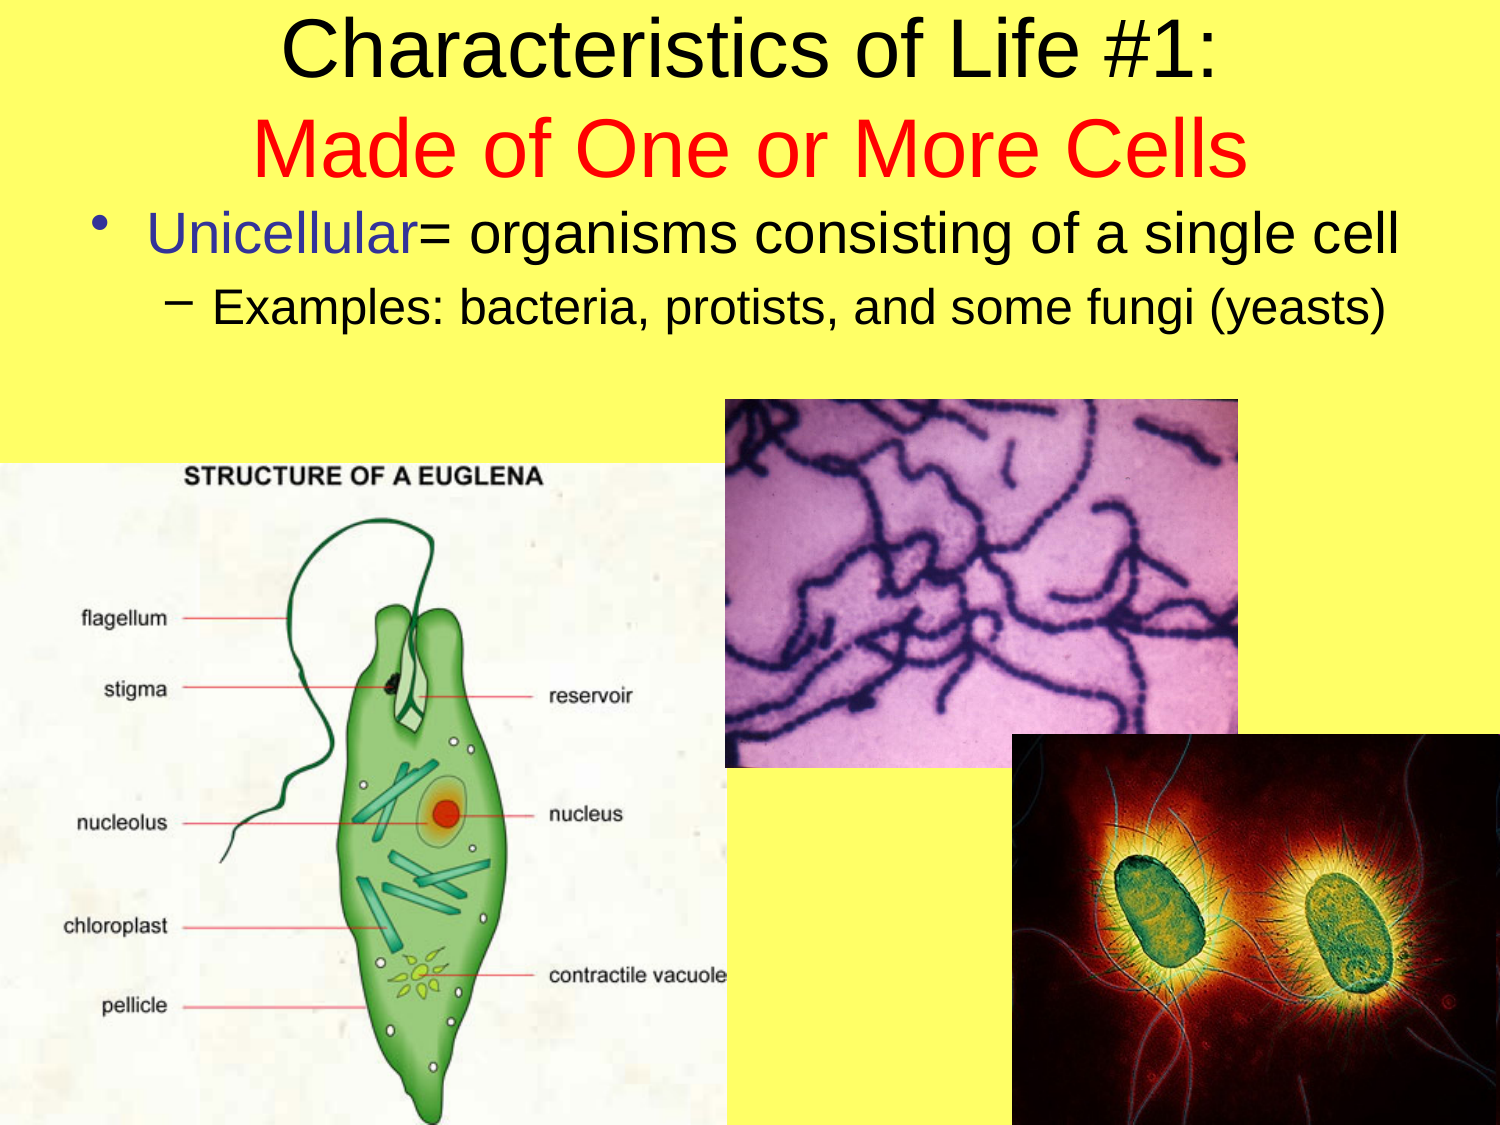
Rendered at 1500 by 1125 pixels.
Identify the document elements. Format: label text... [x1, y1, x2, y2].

picture [0, 399, 1500, 1125]
title Characteristics of Life #1: Made of One or More Cells [87, 0, 1438, 188]
list Unicellular= organisms consisting of a single cell Examples: bacteria, protists, and some fungi (yeasts) [75, 187, 1425, 438]
